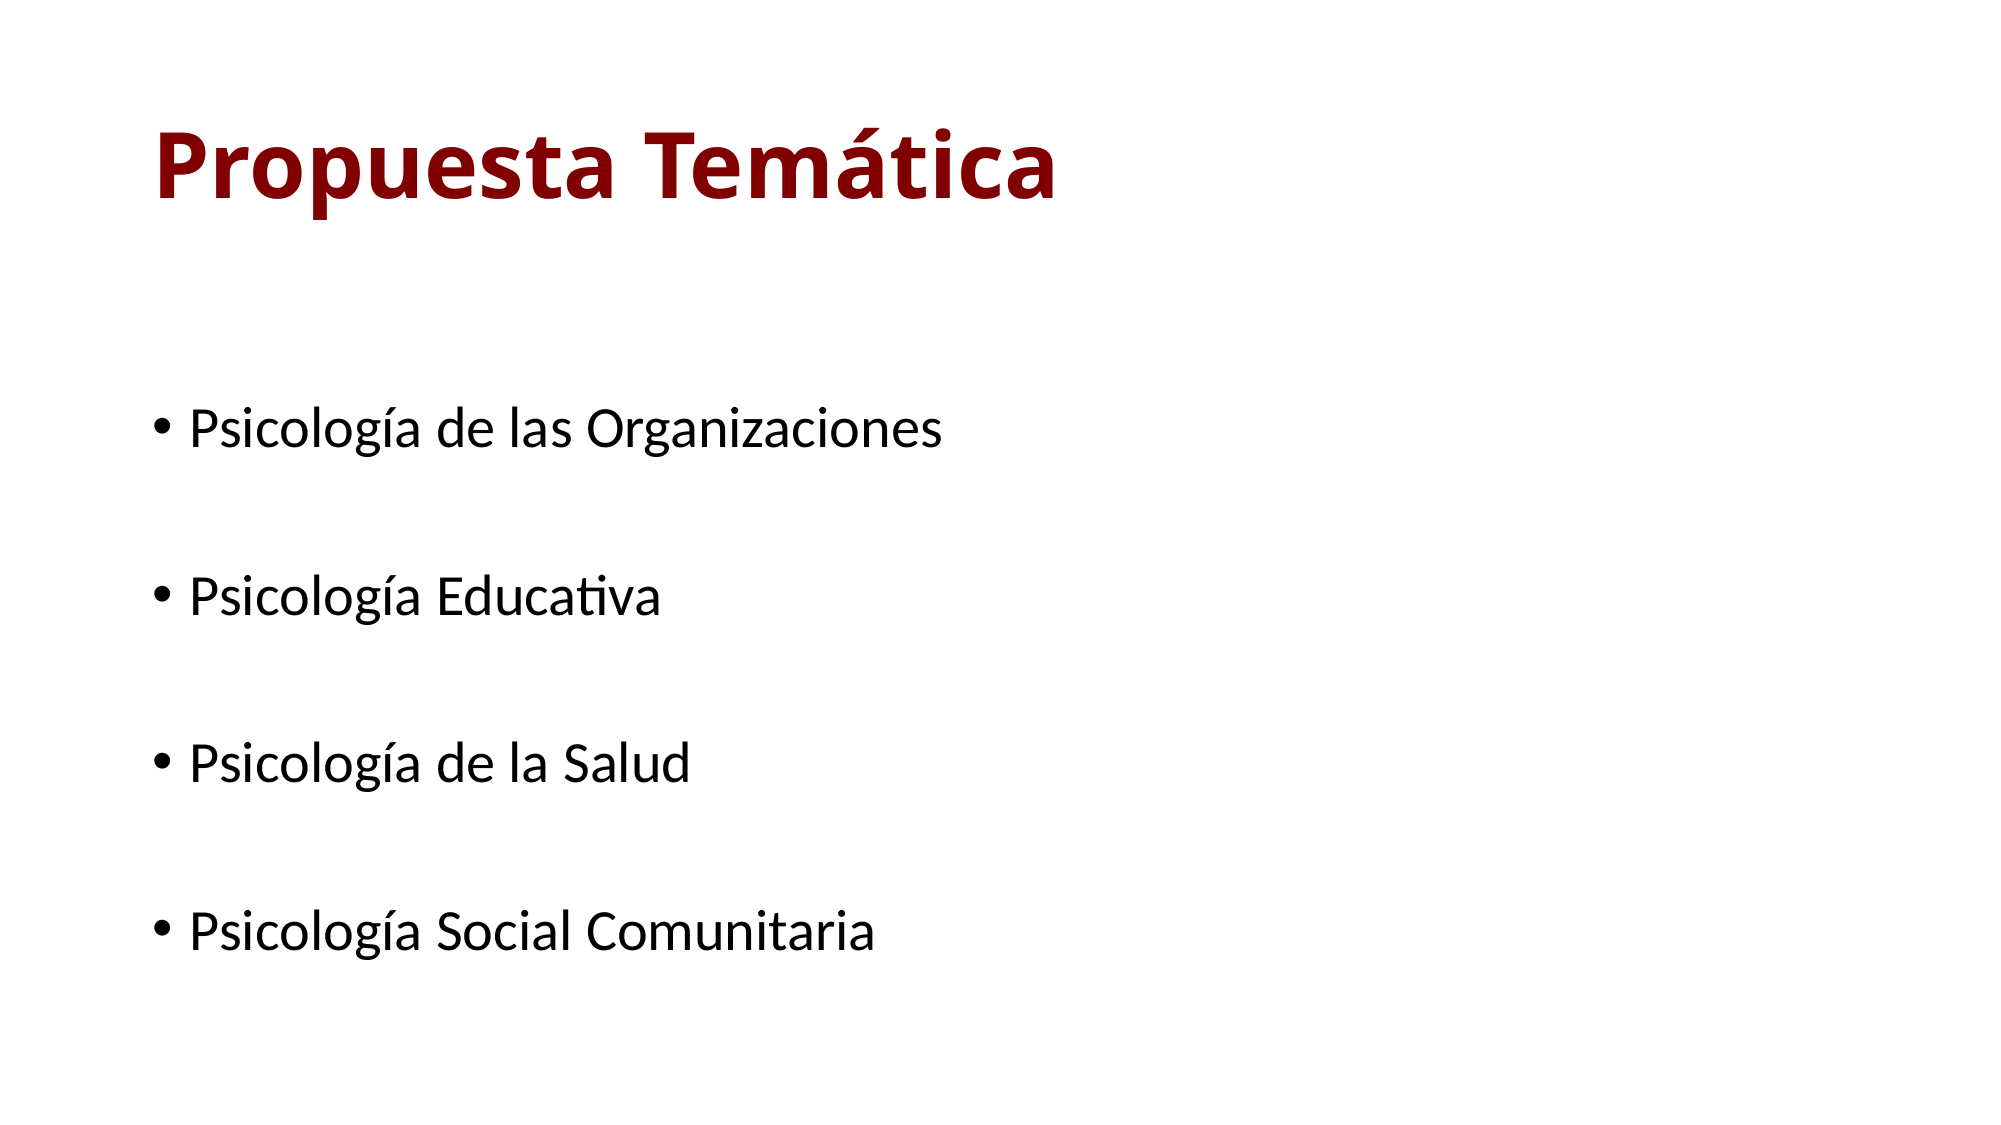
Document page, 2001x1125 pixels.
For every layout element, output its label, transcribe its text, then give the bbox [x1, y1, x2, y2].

title Propuesta Temática [137, 59, 1863, 278]
list Psicología de las Organizaciones Psicología Educativa Psicología de la Salud Psicología Social Comunitaria [137, 299, 1863, 1014]
